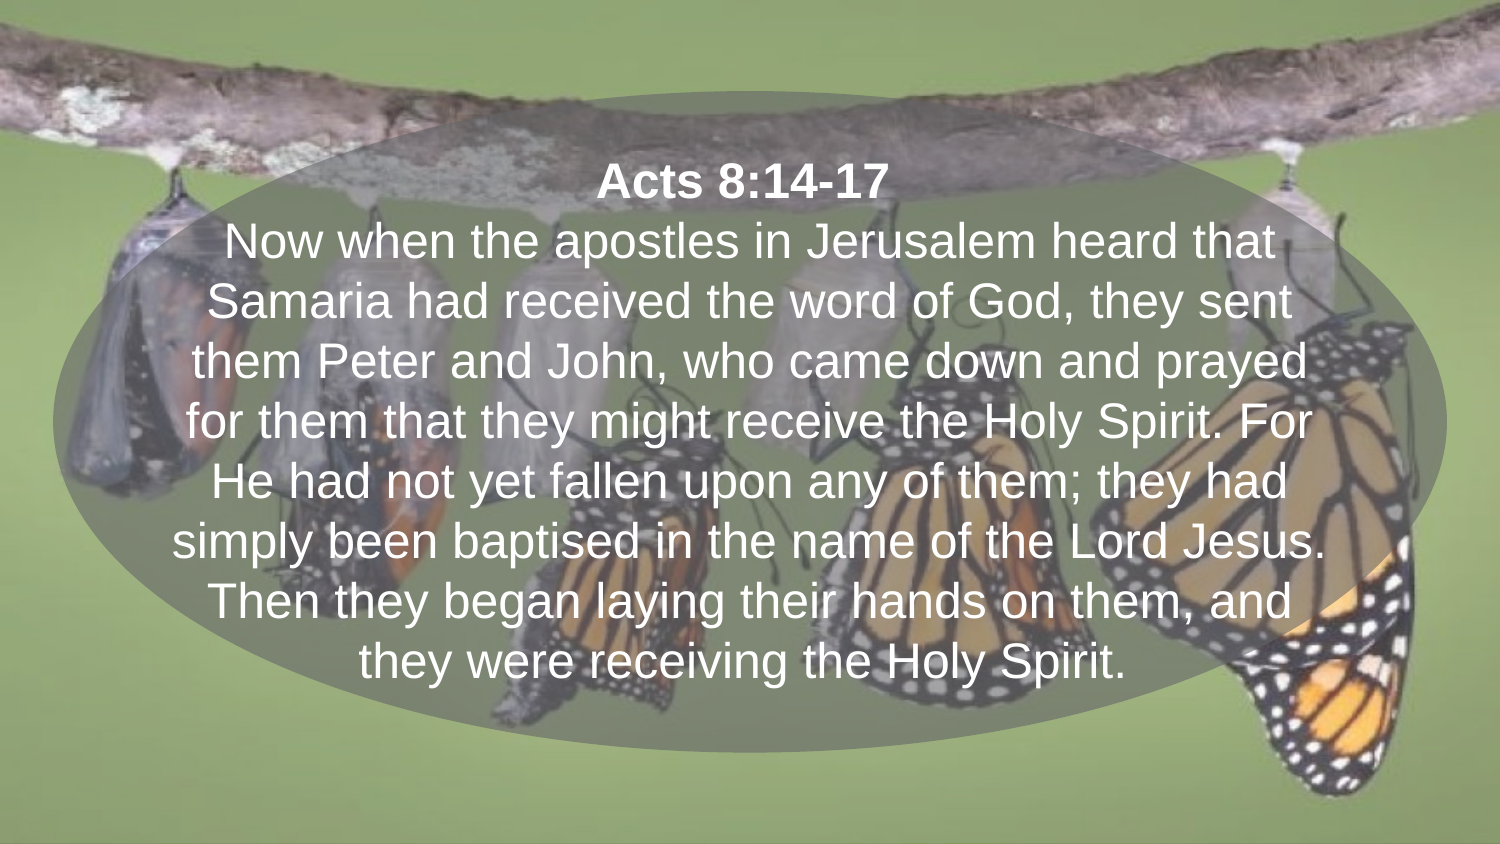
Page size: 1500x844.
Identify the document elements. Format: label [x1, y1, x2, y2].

picture [0, 0, 1500, 844]
text_box [52, 90, 1448, 753]
